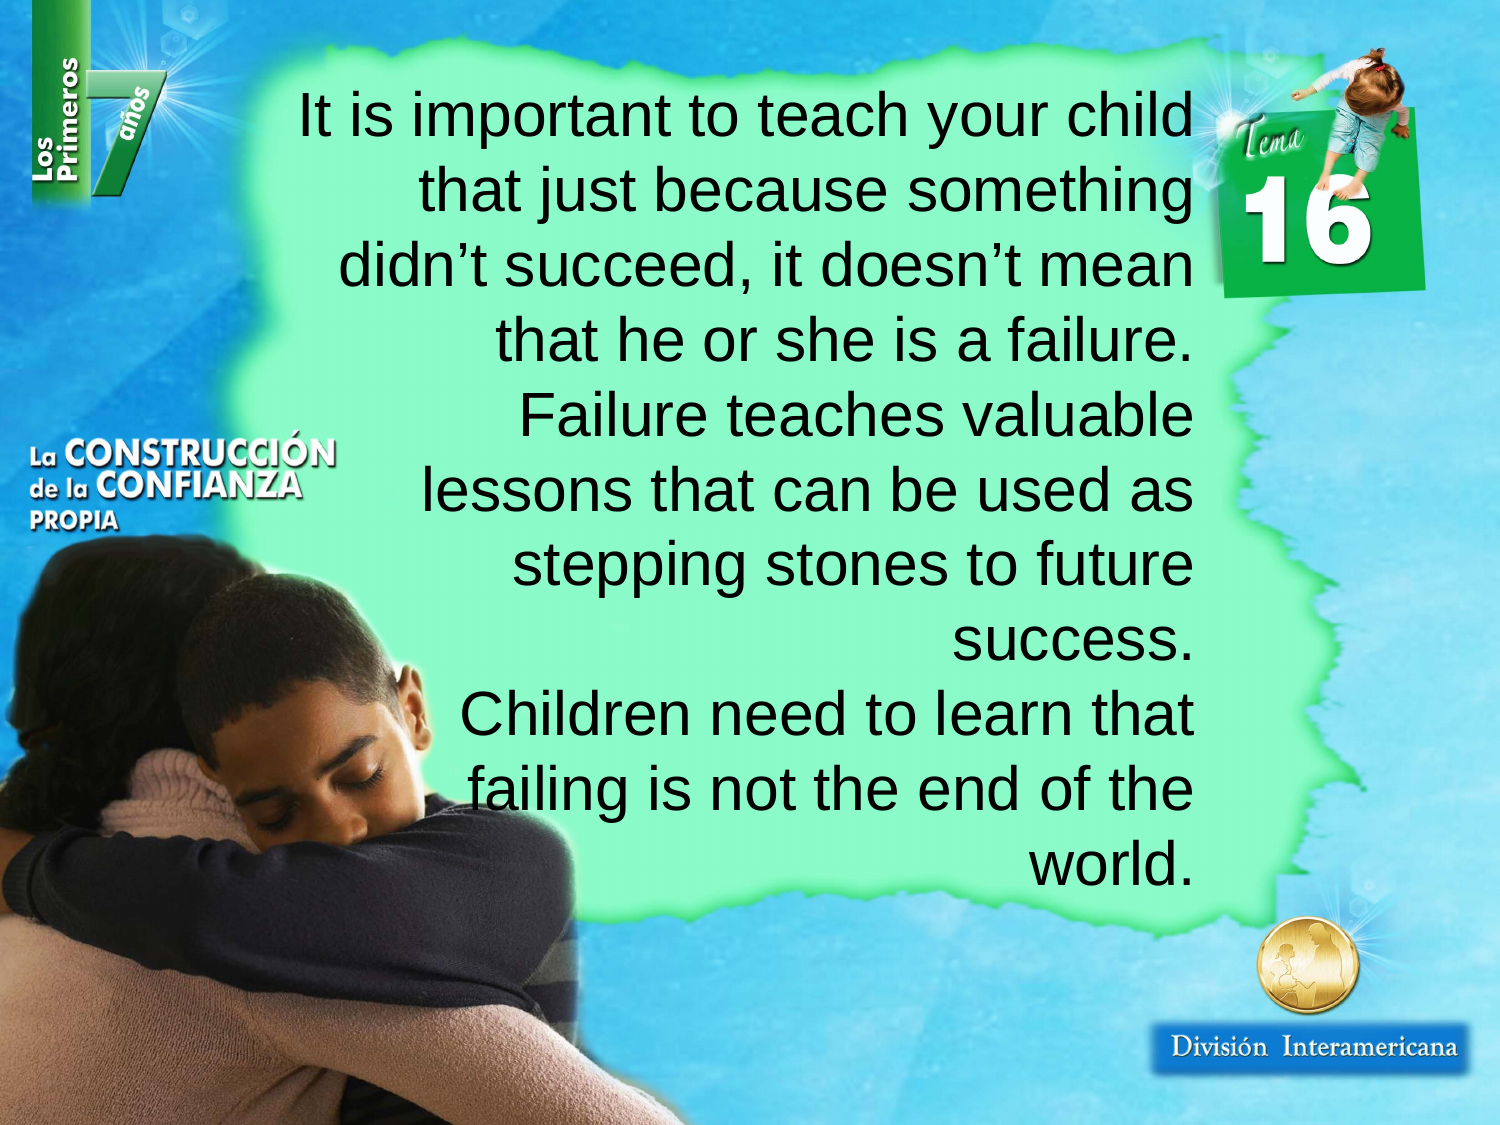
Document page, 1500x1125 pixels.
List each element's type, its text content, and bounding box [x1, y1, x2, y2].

text_box It is important to teach your child that just because something didn’t succeed, it doesn’t mean that he or she is a failure. Failure teaches valuable lessons that can be used as stepping stones to future success. Children need to learn that failing is not the end of the world. [277, 66, 1211, 906]
picture [0, 0, 1500, 1125]
